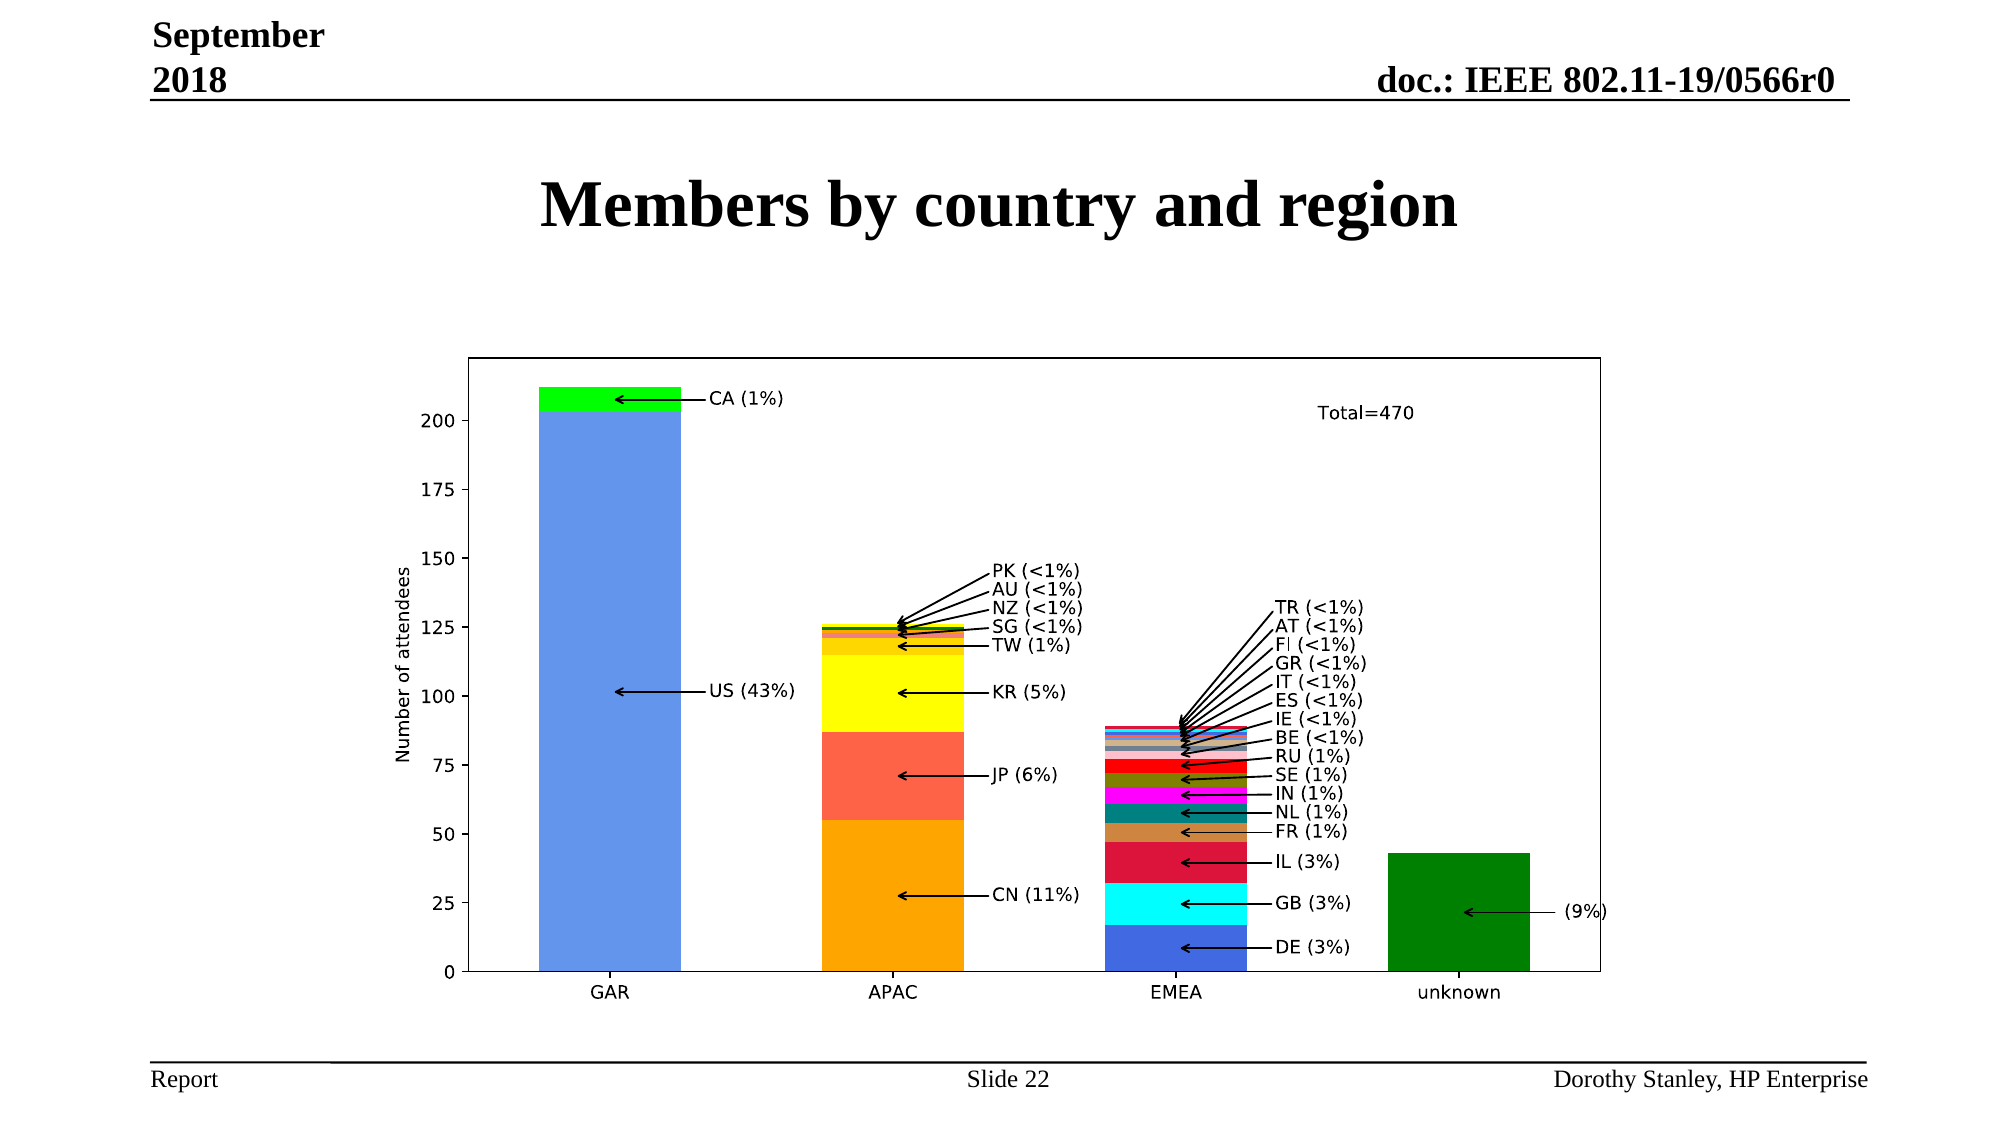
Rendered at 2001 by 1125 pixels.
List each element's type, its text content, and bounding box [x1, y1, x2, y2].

footer Dorothy Stanley, HP Enterprise [1512, 1061, 1869, 1093]
title Members by country and region [150, 112, 1850, 288]
slide_number Slide 22 [964, 1072, 1053, 1093]
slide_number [152, 54, 406, 101]
picture [285, 261, 1751, 1063]
